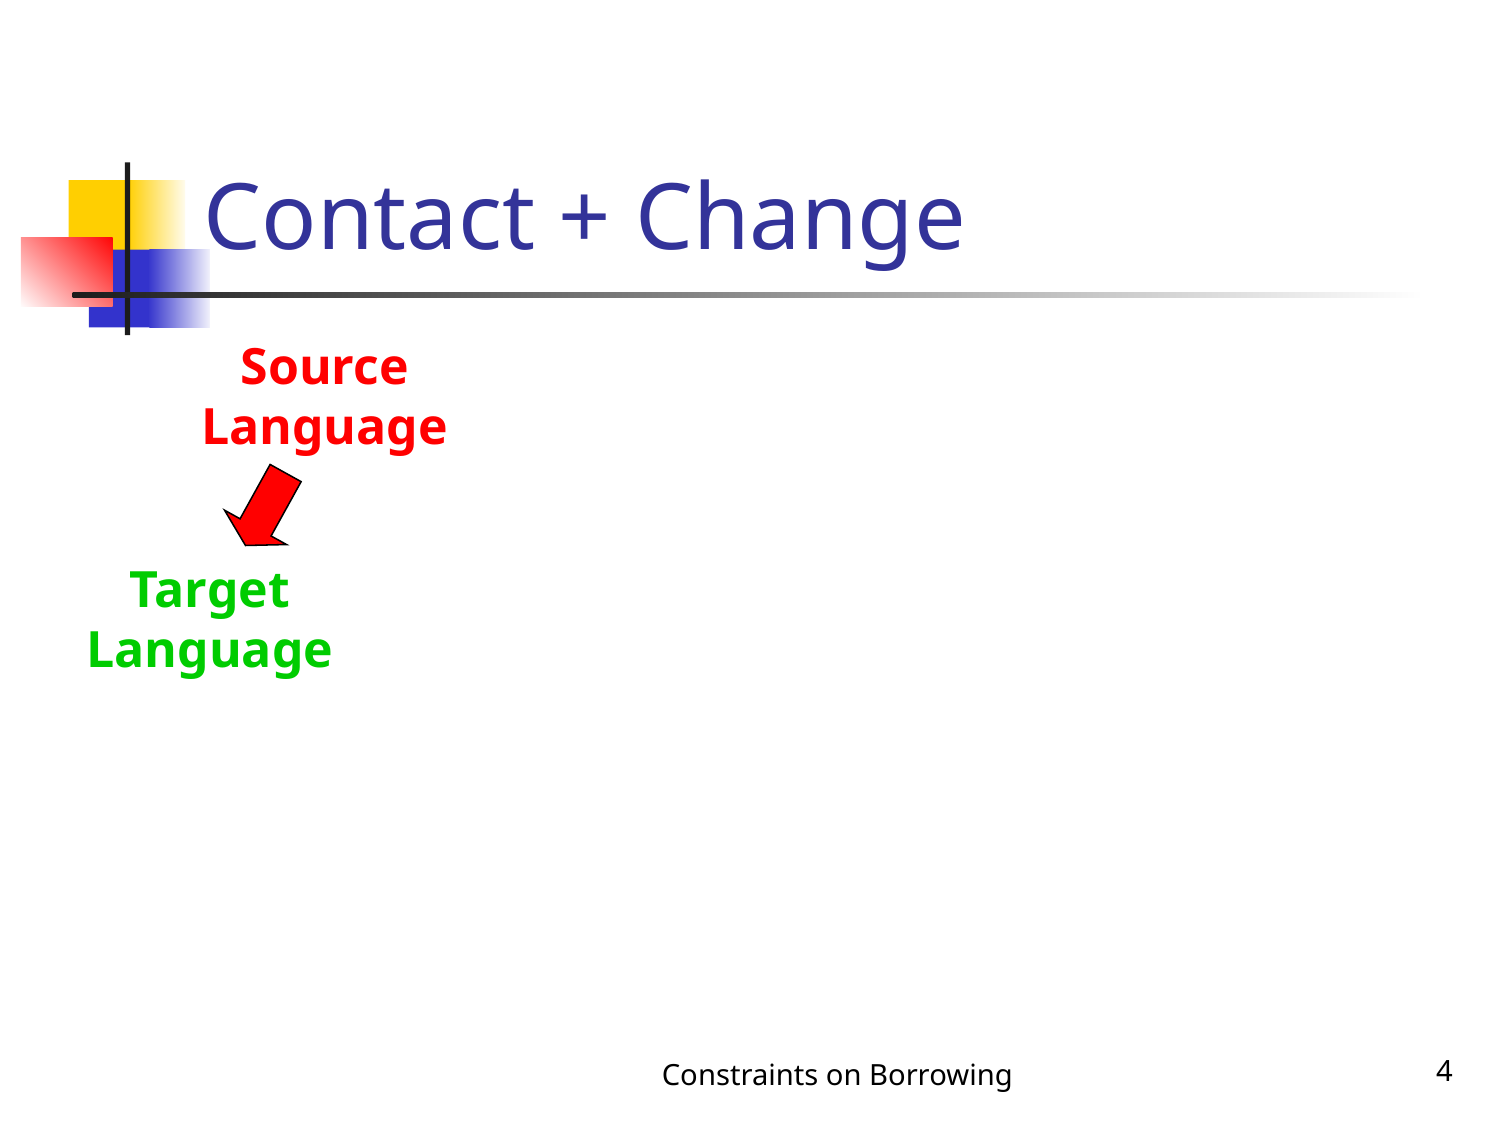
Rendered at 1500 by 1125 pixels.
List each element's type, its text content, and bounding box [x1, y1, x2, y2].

footer Constraints on Borrowing [599, 1023, 1076, 1100]
title Contact + Change [188, 34, 1468, 276]
text_box Source Language [186, 327, 464, 463]
slide_number 4 [1154, 1023, 1468, 1100]
text_box [224, 464, 302, 546]
text_box Target Language [71, 549, 349, 685]
